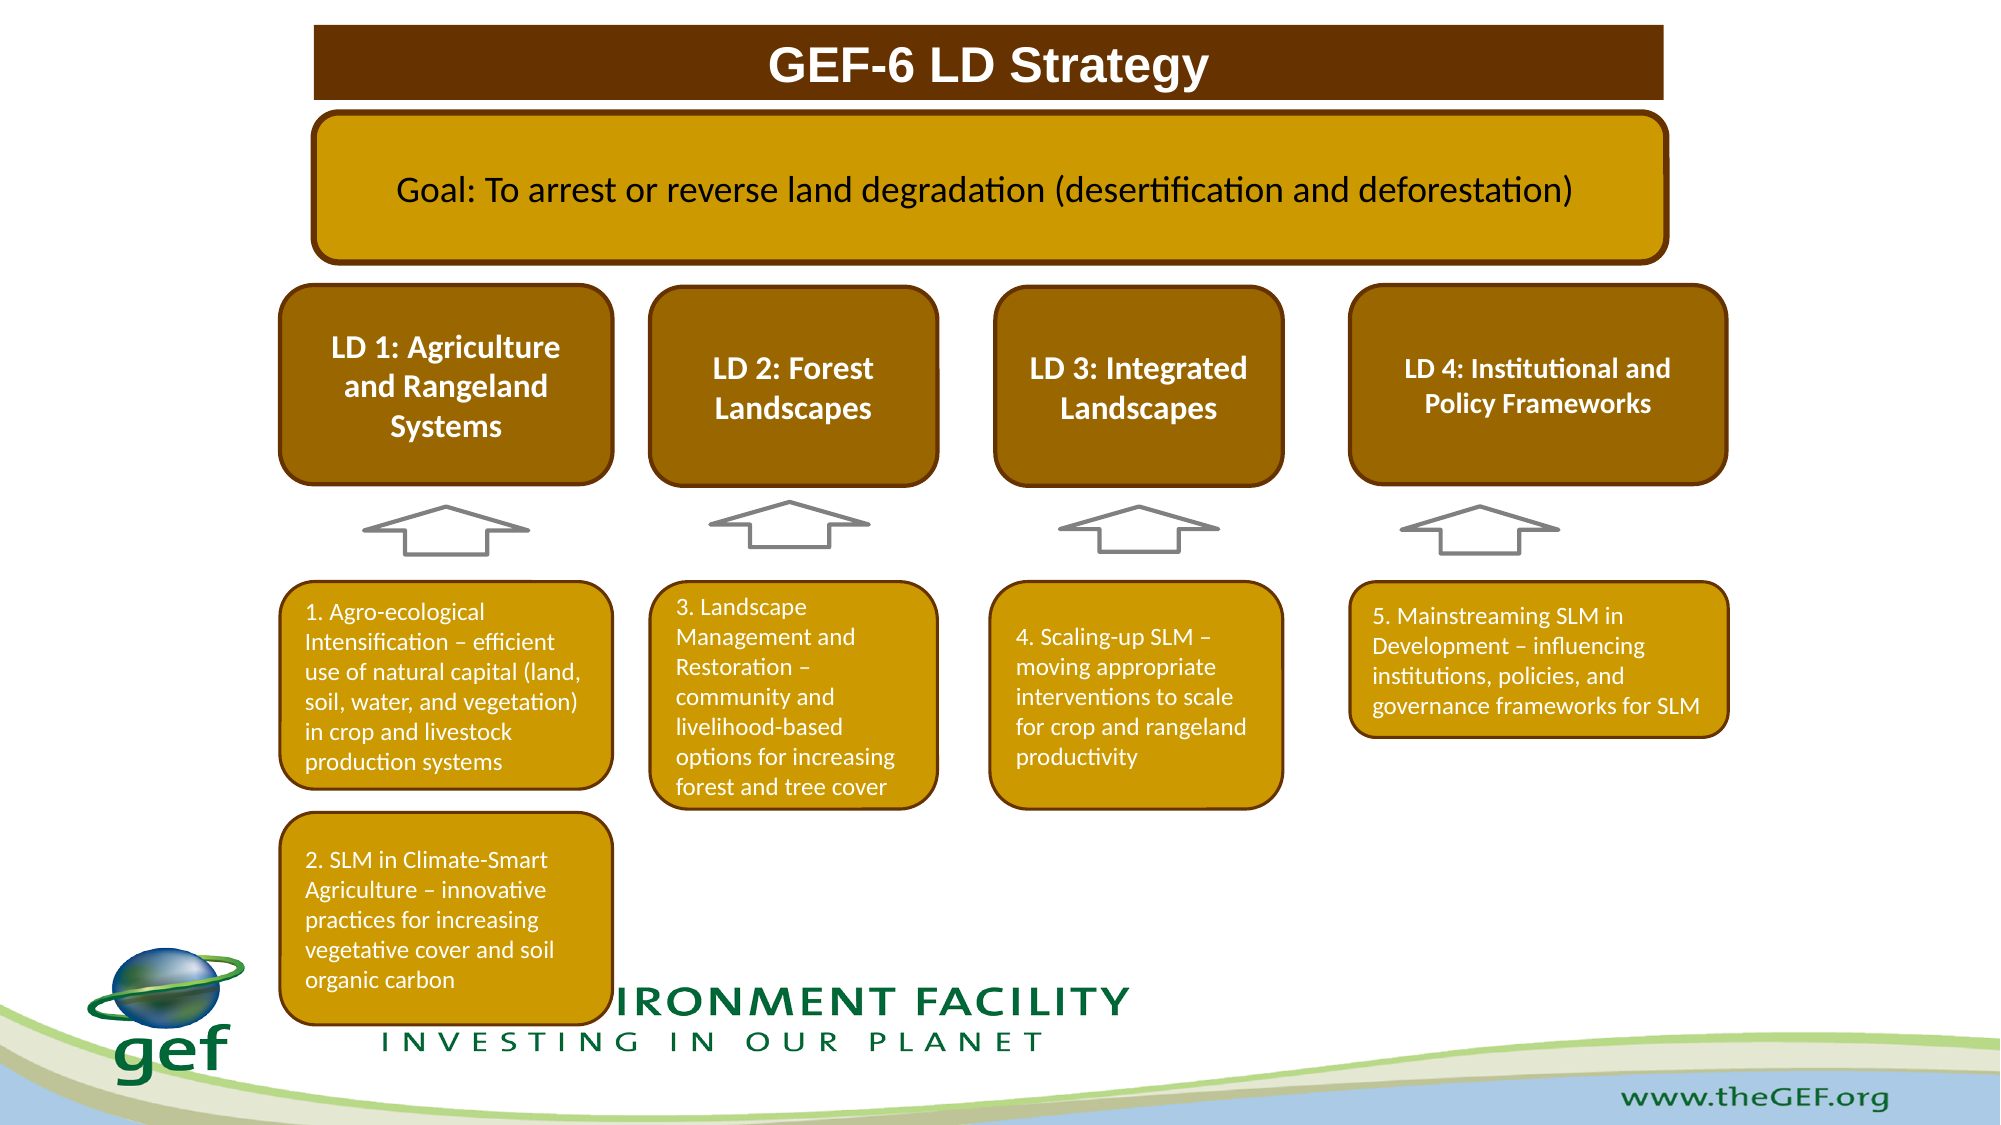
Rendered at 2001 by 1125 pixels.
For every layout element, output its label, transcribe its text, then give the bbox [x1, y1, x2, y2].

text_box [1399, 504, 1561, 556]
text_box 1. Agro-ecological Intensification – efficient use of natural capital (land, soil, water, and vegetation) in crop and livestock production systems [277, 579, 615, 792]
text_box [708, 499, 871, 550]
text_box [361, 504, 531, 557]
text_box Goal: To arrest or reverse land degradation (desertification and deforestation) [311, 110, 1669, 265]
text_box LD 3: Integrated Landscapes [993, 284, 1285, 488]
text_box LD 1: Agriculture and Rangeland Systems [277, 282, 615, 487]
text_box 5. Mainstreaming SLM in Development – influencing institutions, policies, and governance frameworks for SLM [1347, 579, 1731, 740]
text_box 2. SLM in Climate-Smart Agriculture – innovative practices for increasing vegetative cover and soil organic carbon [277, 810, 615, 1027]
text_box LD 2: Forest Landscapes [647, 284, 940, 488]
text_box 3. Landscape Management and Restoration – community and livelihood-based options for increasing forest and tree cover [647, 579, 940, 812]
text_box 4. Scaling-up SLM – moving appropriate interventions to scale for crop and rangeland productivity [987, 579, 1285, 812]
picture [0, 920, 2000, 1125]
text_box LD 4: Institutional and Policy Frameworks [1347, 282, 1729, 487]
title GEF-6 LD Strategy [313, 24, 1664, 101]
text_box [1057, 504, 1221, 554]
